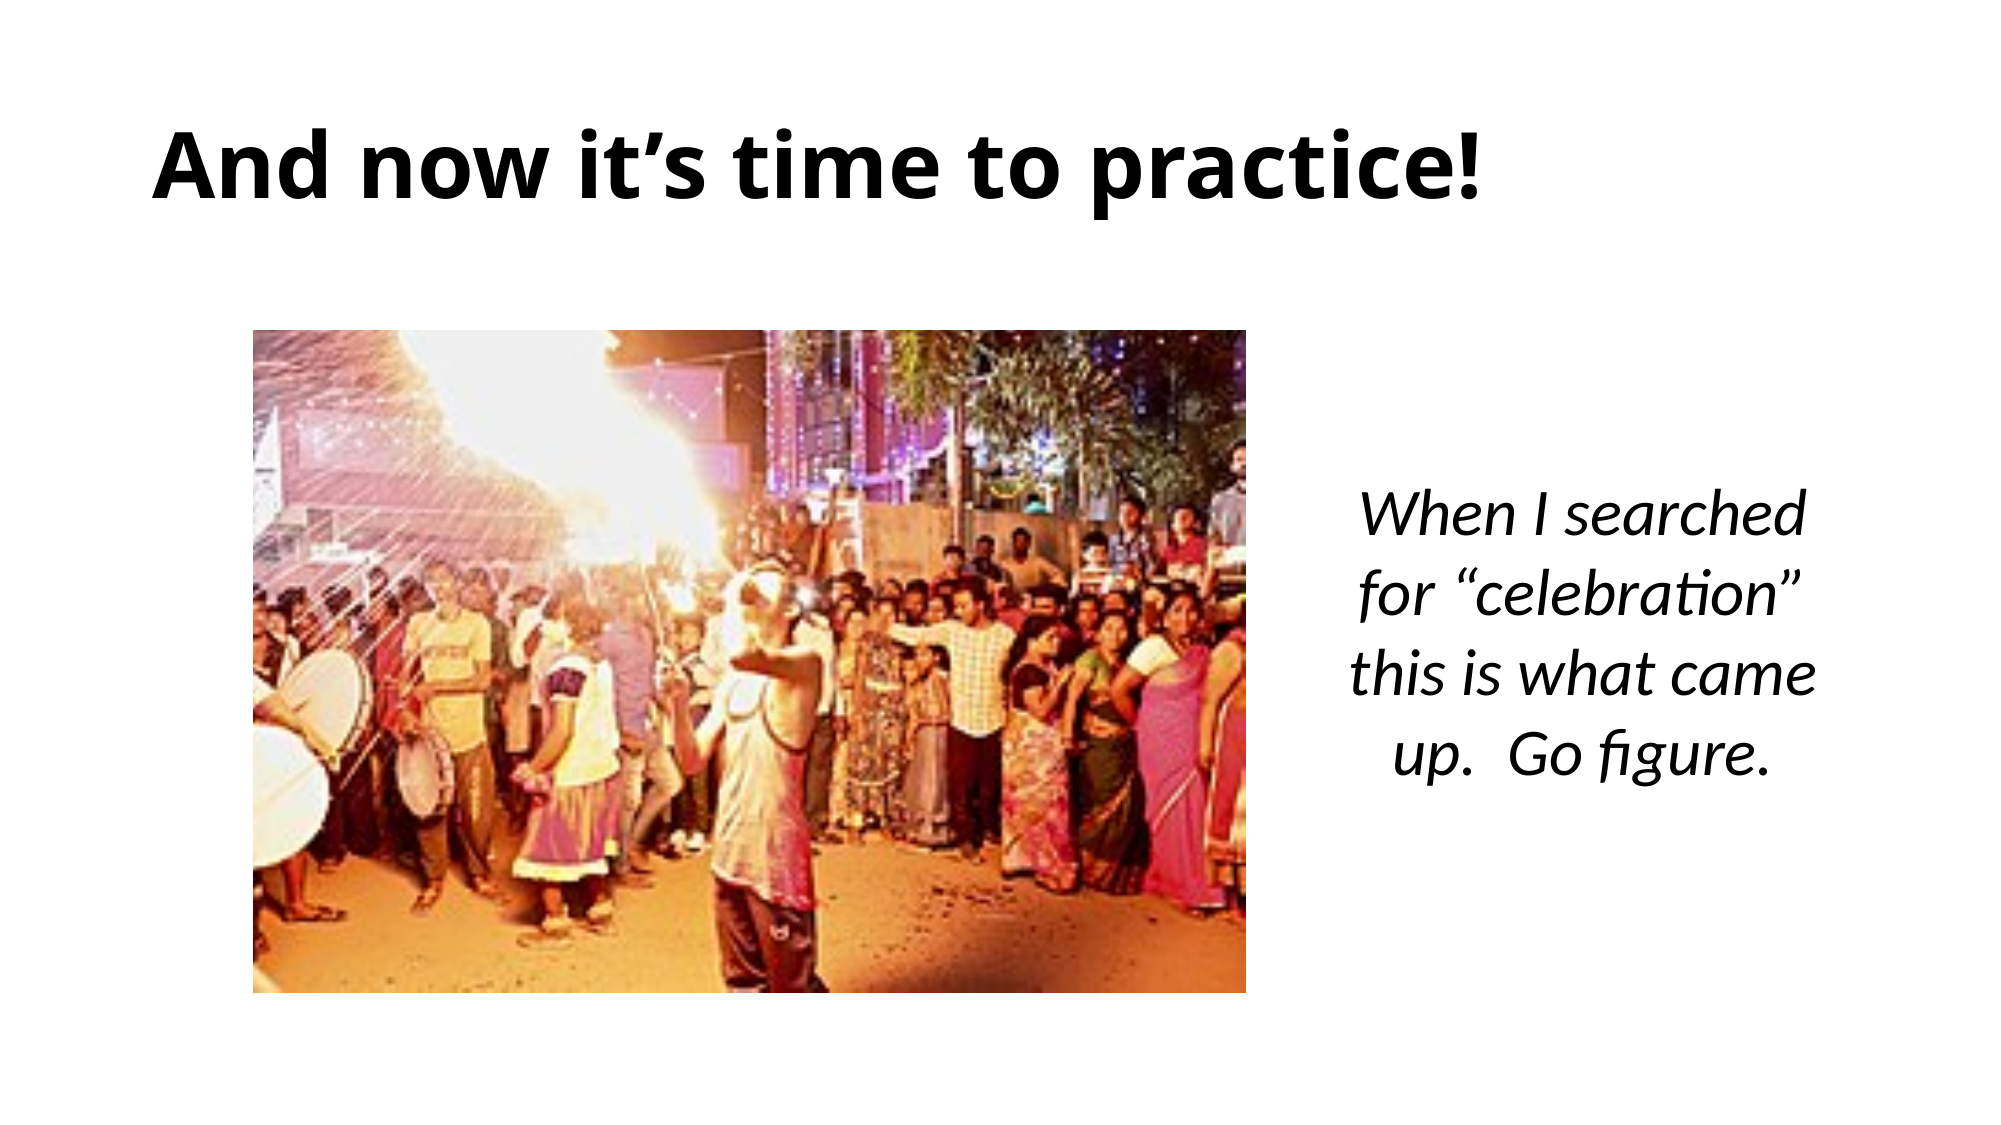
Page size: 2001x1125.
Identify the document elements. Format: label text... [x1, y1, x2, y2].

text_box When I searched for “celebration” this is what came up. Go figure. [1331, 461, 1836, 797]
title And now it’s time to practice! [137, 59, 1863, 278]
picture [253, 330, 1246, 993]
